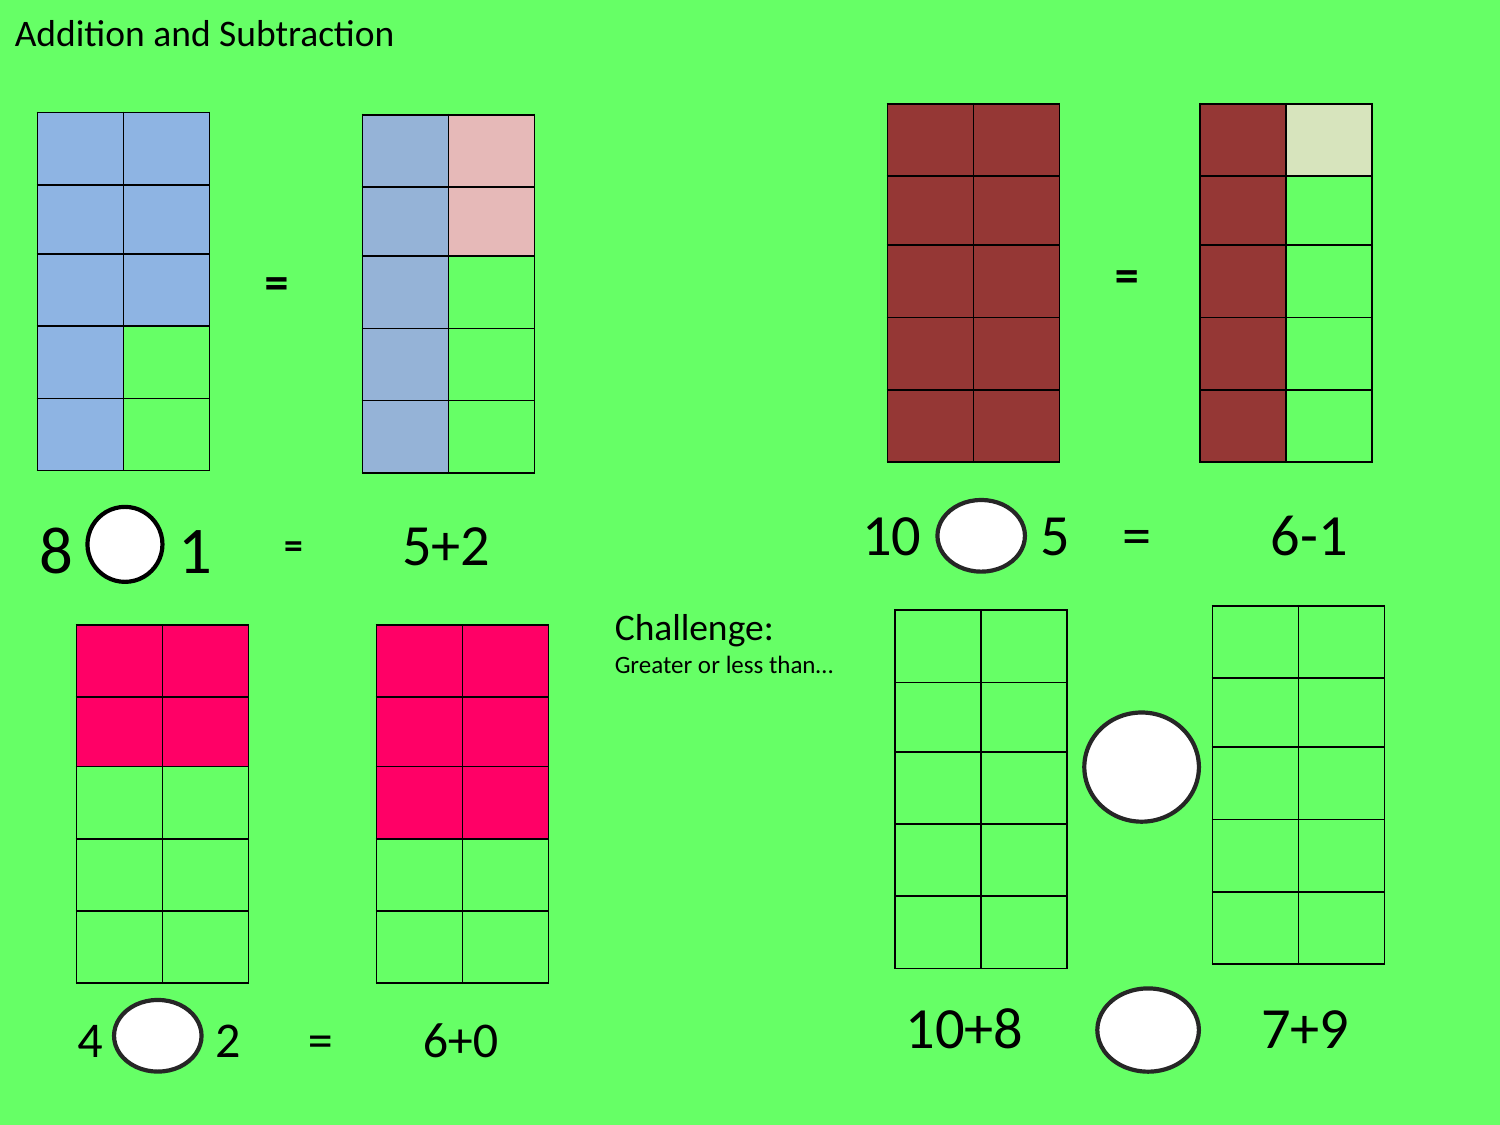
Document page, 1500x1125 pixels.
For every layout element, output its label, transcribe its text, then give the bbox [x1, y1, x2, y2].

table_cell [463, 698, 548, 766]
table_cell [38, 327, 123, 398]
text_box = [269, 514, 318, 574]
table_cell [163, 698, 248, 766]
table_cell [974, 177, 1059, 244]
table_cell [363, 401, 448, 472]
table_cell [463, 912, 548, 982]
table_cell [124, 186, 209, 253]
table_cell [163, 767, 248, 838]
table_cell [896, 897, 980, 968]
text_box [935, 497, 1028, 574]
table_cell [1287, 246, 1371, 317]
table_cell [377, 912, 462, 982]
table_cell [888, 391, 973, 461]
table_cell [1299, 820, 1384, 891]
table_cell [1201, 246, 1285, 317]
table_cell [1213, 893, 1298, 963]
table_cell [982, 753, 1066, 823]
text_box 8 1 [24, 499, 250, 595]
table_cell [463, 840, 548, 910]
table_cell [124, 399, 209, 470]
table_cell [77, 698, 162, 766]
table_header [77, 626, 162, 696]
table_cell [974, 391, 1059, 461]
table_cell [1213, 820, 1298, 891]
table_header [124, 113, 209, 184]
table_cell [163, 840, 248, 910]
text_box 5+2 [387, 500, 538, 585]
table_cell [1299, 679, 1384, 746]
text_box [111, 997, 204, 1074]
table_cell [38, 186, 123, 253]
table_header [974, 105, 1059, 175]
table_cell [982, 825, 1066, 895]
table_cell [38, 255, 123, 325]
table_header [449, 116, 534, 186]
table_cell [1201, 391, 1285, 461]
table_cell [1287, 177, 1371, 244]
table_cell [1213, 748, 1298, 819]
table_cell [974, 318, 1059, 389]
table_cell [124, 255, 209, 325]
text_box Challenge: Greater or less than… [600, 595, 875, 686]
table_cell [1299, 748, 1384, 819]
text_box 10+8 7+9 [851, 983, 1466, 1068]
text_box [1095, 986, 1202, 1074]
table_header [1299, 607, 1384, 677]
table_header [377, 626, 462, 696]
table_header [163, 626, 248, 696]
text_box Addition and Subtraction [0, 1, 1025, 62]
table_cell [888, 318, 973, 389]
table_cell [888, 246, 973, 317]
text_box = [249, 249, 338, 315]
table_cell [449, 188, 534, 255]
table_cell [449, 401, 534, 472]
table_cell [896, 825, 980, 895]
table_cell [463, 767, 548, 838]
text_box 10 5 = 6-1 [847, 489, 1436, 575]
table_cell [1299, 893, 1384, 963]
table_header [982, 611, 1066, 682]
table_cell [982, 683, 1066, 751]
table_cell [163, 912, 248, 982]
table_cell [1201, 177, 1285, 244]
table_header [1201, 105, 1285, 175]
table_cell [124, 327, 209, 398]
table_header [463, 626, 548, 696]
table_cell [77, 840, 162, 910]
table_cell [449, 257, 534, 328]
table_cell [1201, 318, 1285, 389]
table_cell [363, 329, 448, 400]
table_header [363, 116, 448, 186]
table_cell [377, 840, 462, 910]
table_cell [896, 753, 980, 823]
table_cell [1287, 318, 1371, 389]
table_cell [363, 188, 448, 255]
table_header [38, 113, 123, 184]
table_cell [982, 897, 1066, 968]
table_cell [377, 698, 462, 766]
table_header [896, 611, 980, 682]
text_box [1082, 710, 1202, 824]
table_header [1287, 105, 1371, 175]
table_cell [77, 912, 162, 982]
table_cell [77, 767, 162, 838]
table_header [888, 105, 973, 175]
table_cell [38, 399, 123, 470]
table_cell [377, 767, 462, 838]
table_cell [363, 257, 448, 328]
table_cell [1287, 391, 1371, 461]
text_box = [1099, 242, 1188, 307]
text_box 4 2 = 6+0 [62, 999, 563, 1075]
table_cell [449, 329, 534, 400]
table_cell [974, 246, 1059, 317]
table_cell [1213, 679, 1298, 746]
table_cell [896, 683, 980, 751]
table_header [1213, 607, 1298, 677]
table_cell [888, 177, 973, 244]
